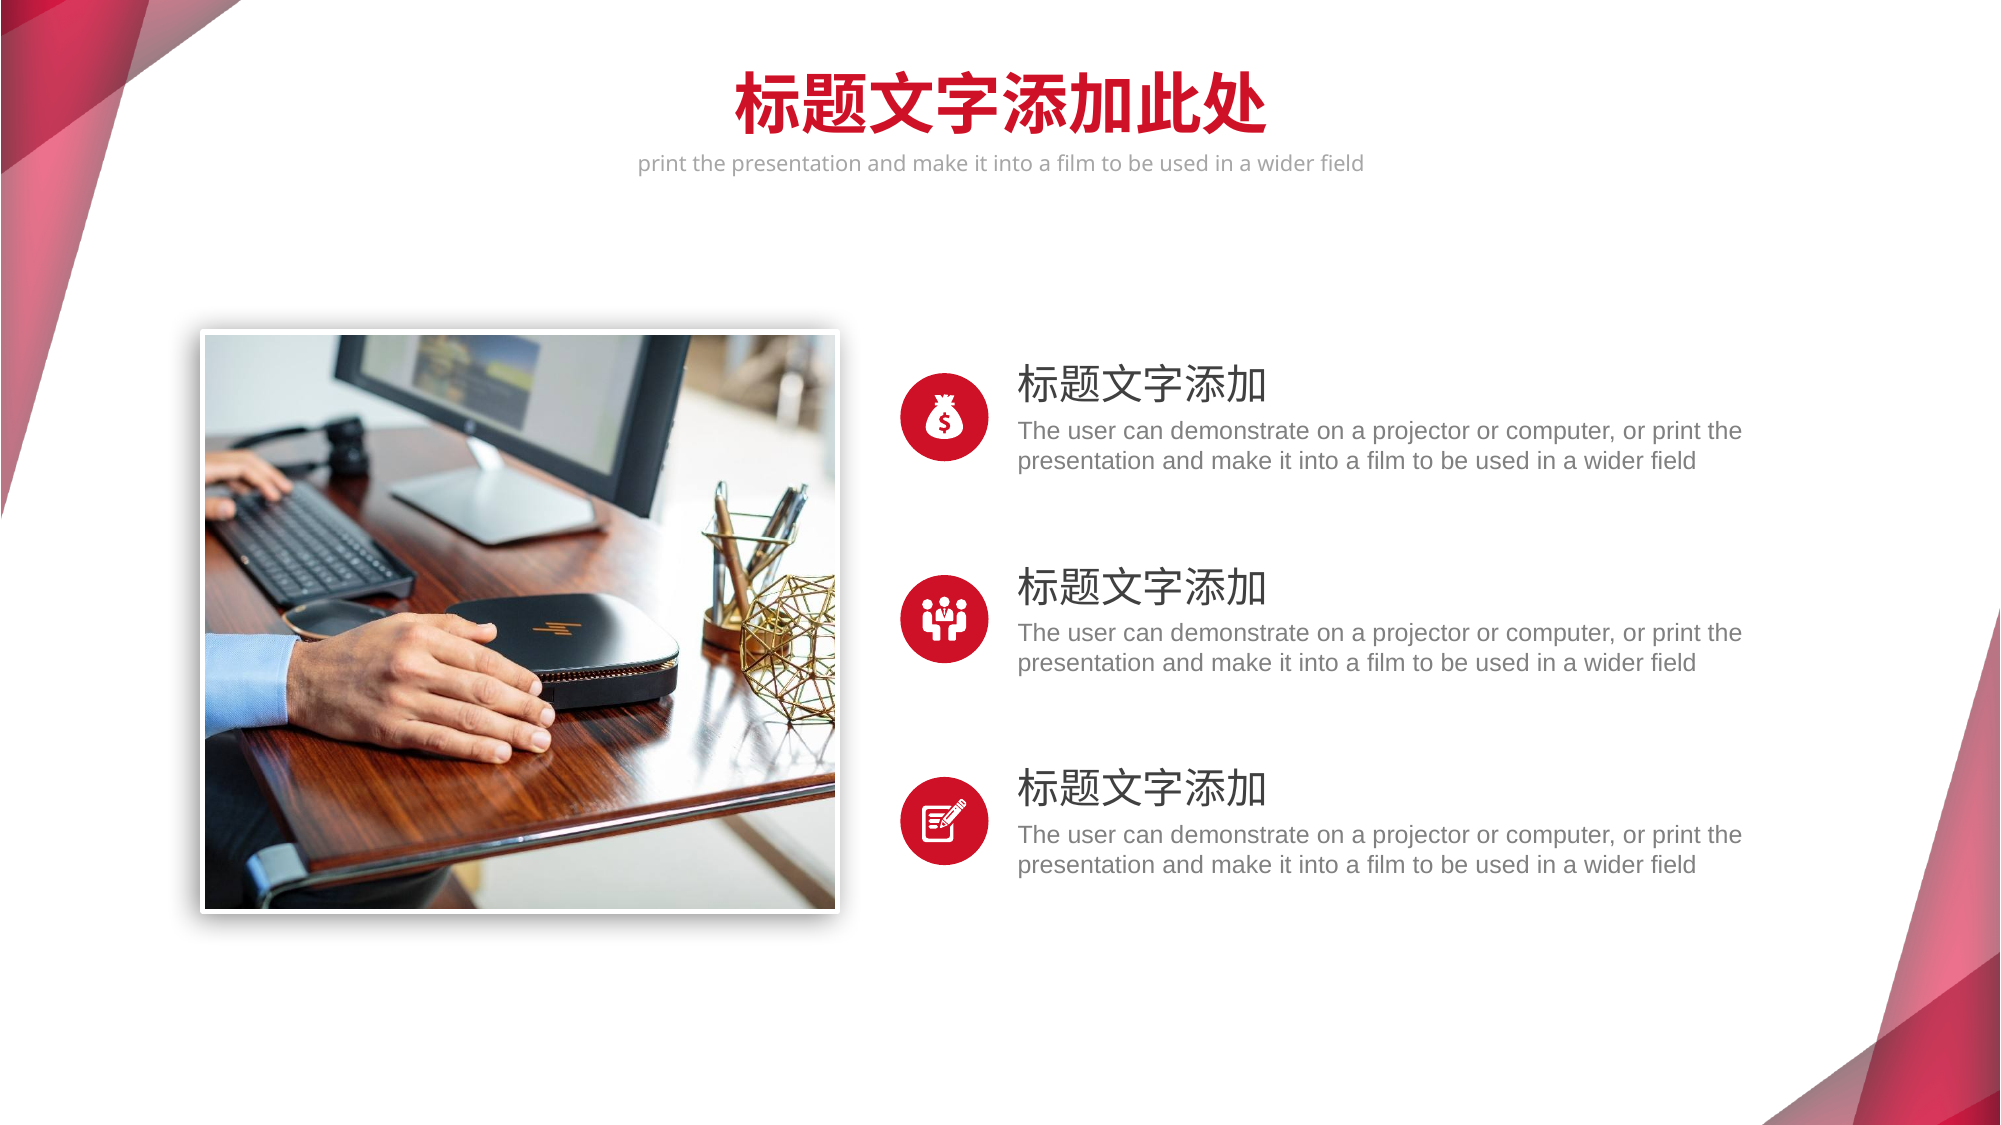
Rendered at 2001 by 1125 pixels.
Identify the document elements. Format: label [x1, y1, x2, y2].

text_box [900, 350, 1784, 484]
text_box [900, 754, 1815, 888]
text_box [900, 552, 1815, 686]
picture [1697, 606, 1999, 1125]
picture [2, 0, 303, 520]
picture [202, 331, 838, 912]
text_box [544, 54, 1459, 185]
